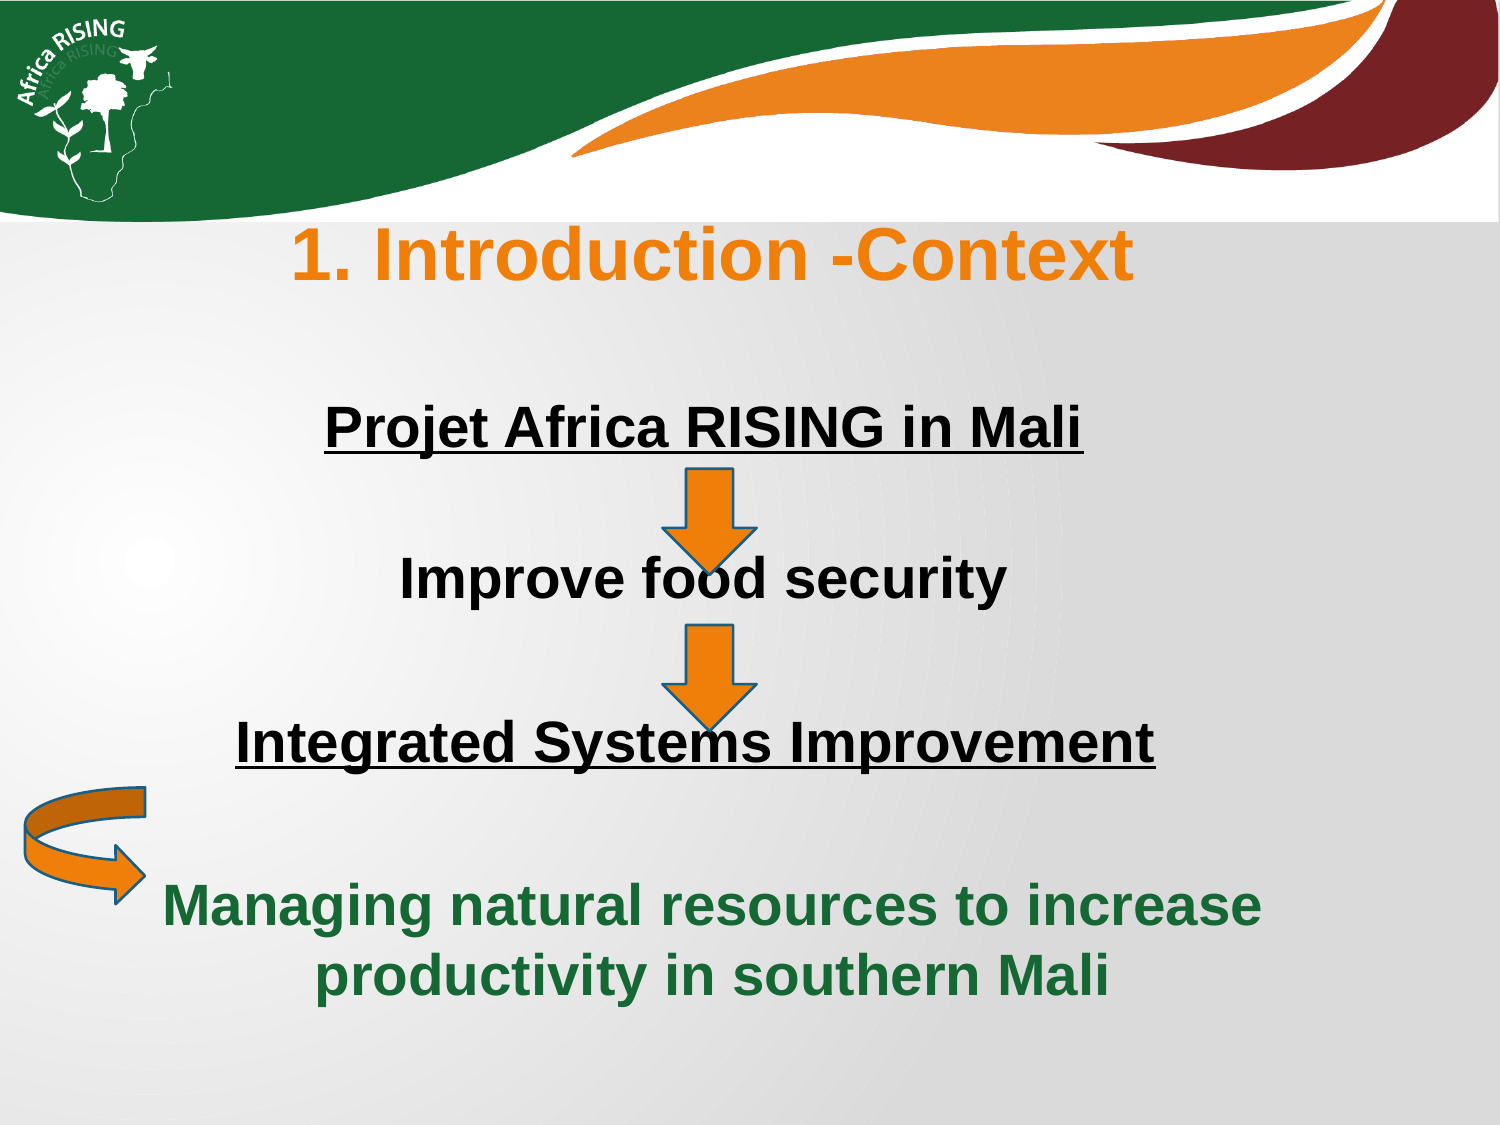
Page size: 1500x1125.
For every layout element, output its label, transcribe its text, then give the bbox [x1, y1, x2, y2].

text_box [662, 624, 757, 732]
list 1. Introduction -Context Projet Africa RISING in Mali Improve food security Integrated Systems Improvement Managing natural resources to increase productivity in southern Mali [66, 198, 1342, 1075]
text_box [24, 787, 146, 905]
text_box [662, 468, 757, 576]
picture [0, 0, 1499, 222]
